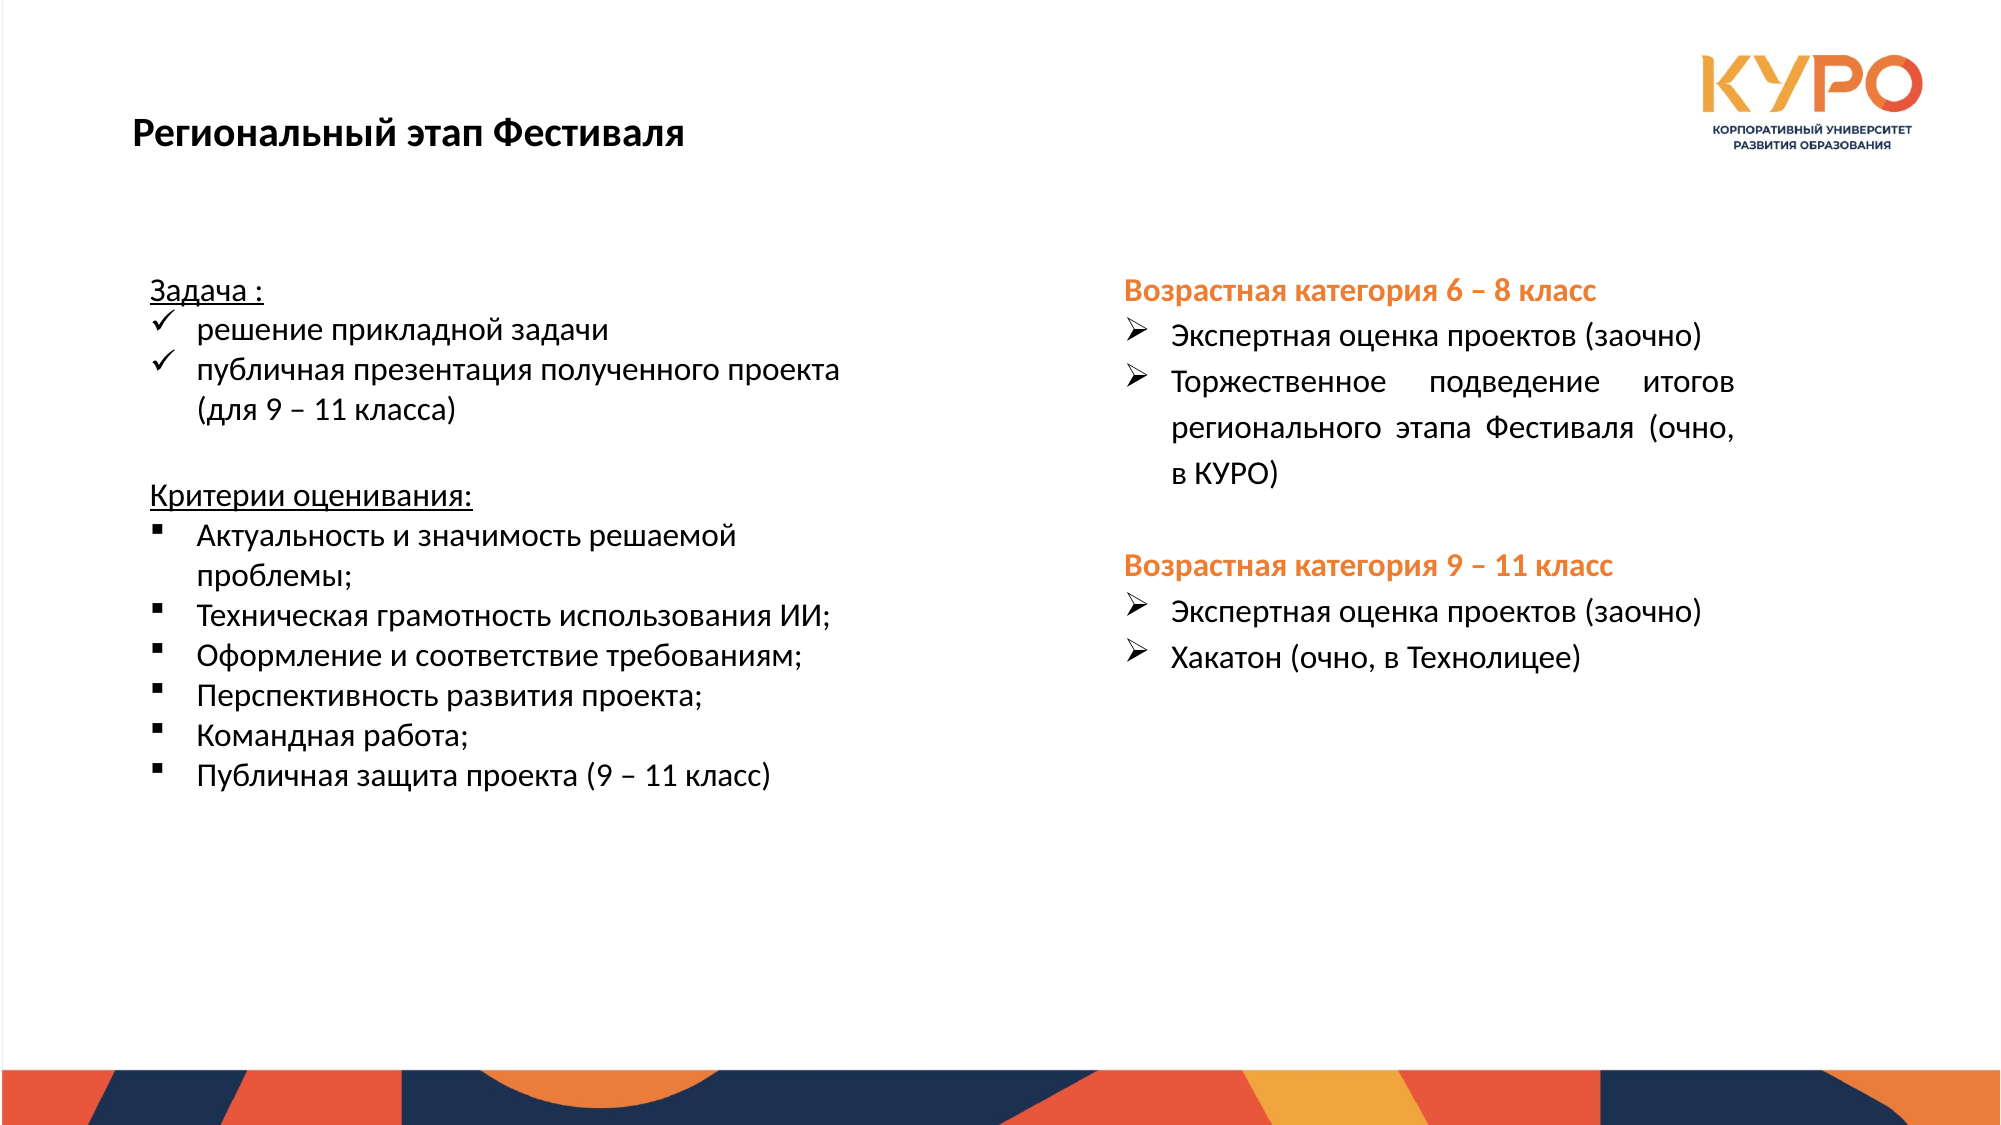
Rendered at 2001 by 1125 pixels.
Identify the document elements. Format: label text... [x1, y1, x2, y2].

text_box Возрастная категория 6 – 8 класс Экспертная оценка проектов (заочно) Торжественное подведение итогов регионального этапа Фестиваля (очно, в КУРО) Возрастная категория 9 – 11 класс Экспертная оценка проектов (заочно) Хакатон (очно, в Технолицее) [1109, 254, 1764, 820]
text_box Задача : решение прикладной задачи публичная презентация полученного проекта (для 9 – 11 класса) Критерии оценивания: Актуальность и значимость решаемой проблемы; Техническая грамотность использования ИИ; Оформление и соответствие требованиям; Перспективность развития проекта; Командная работа; Публичная защита проекта (9 – 11 класс) [134, 254, 870, 892]
picture [0, 0, 2001, 1125]
text_box Региональный этап Фестиваля [112, 84, 1689, 175]
